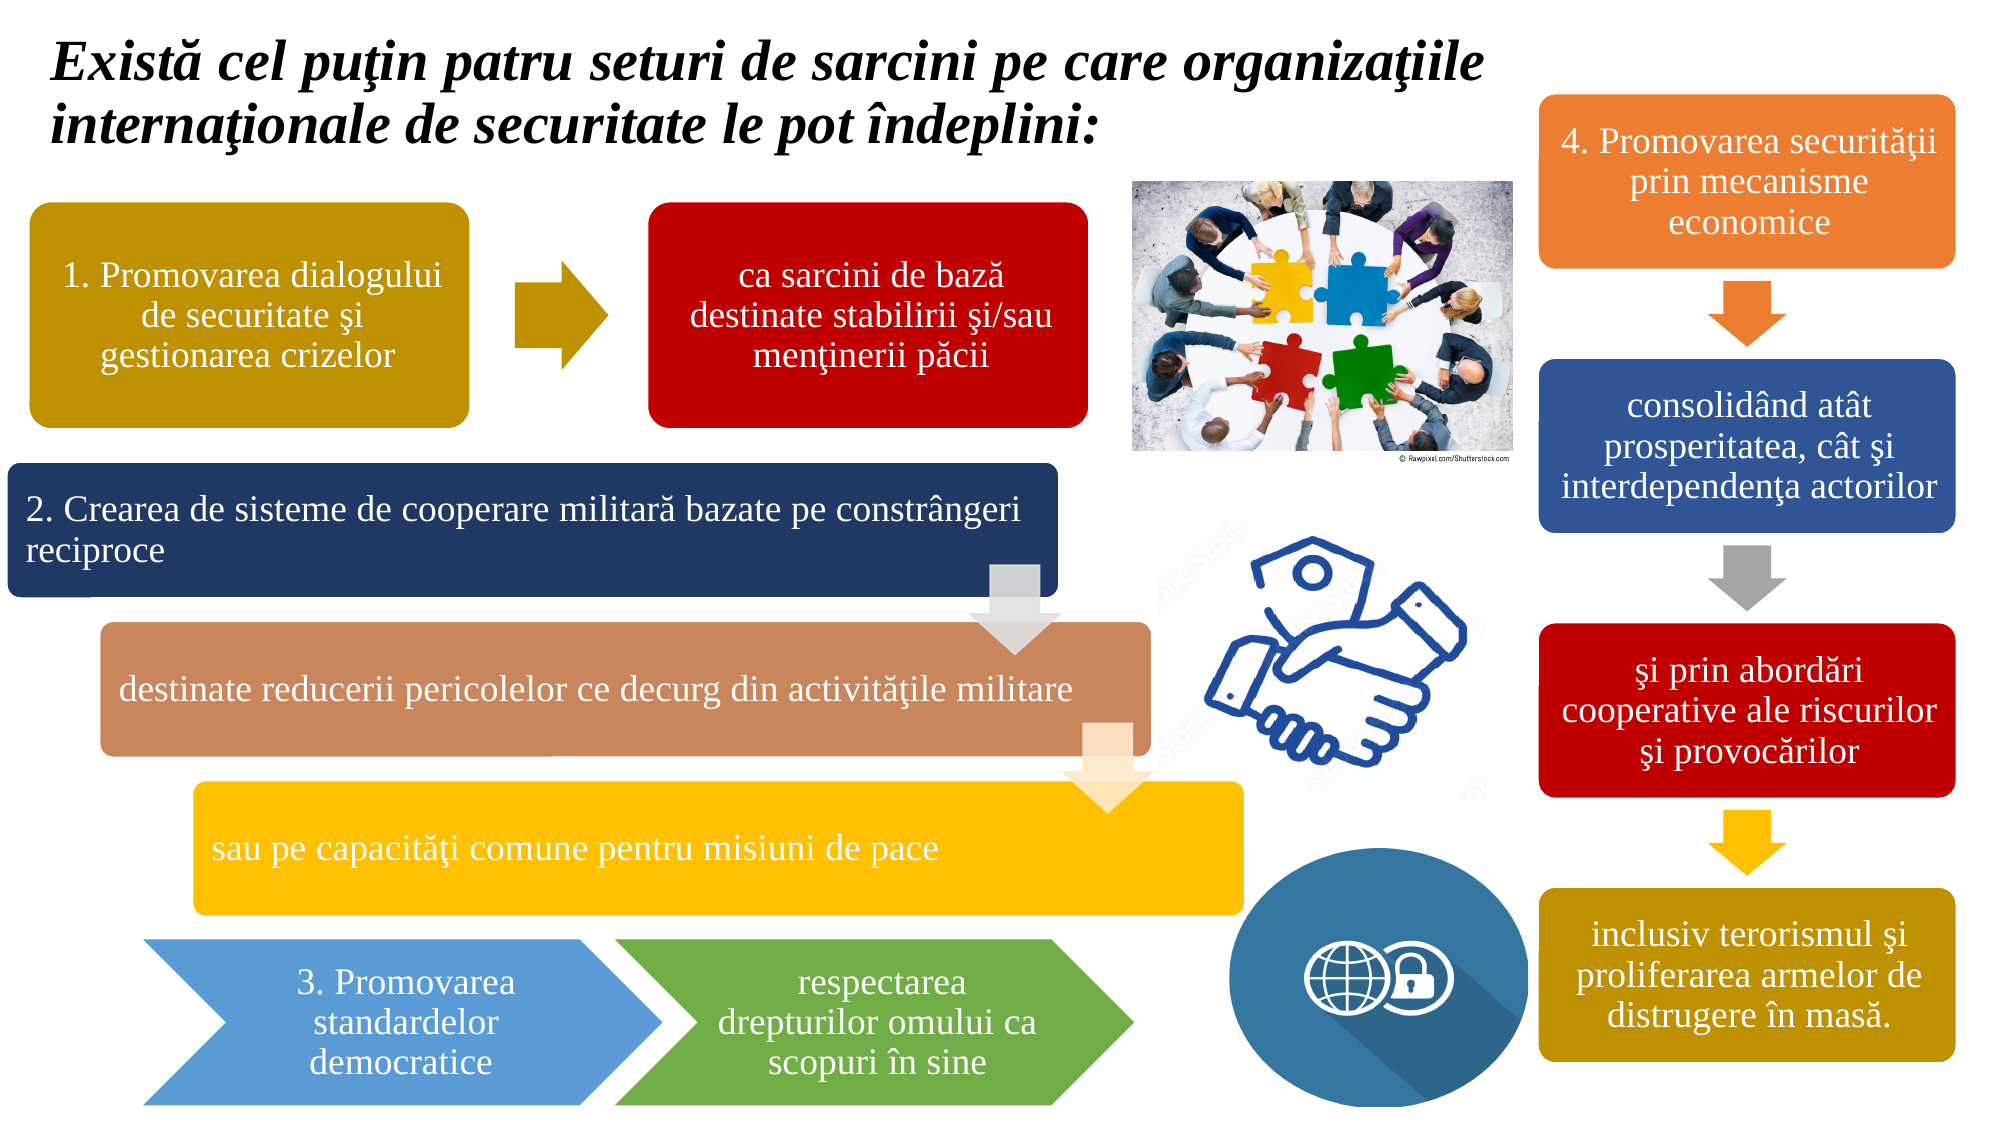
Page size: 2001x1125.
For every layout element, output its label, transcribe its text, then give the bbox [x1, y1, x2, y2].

picture [1229, 1064, 1529, 1107]
title Există cel puţin patru seturi de sarcini pe care organizaţiile internaţionale de securitate le pot îndeplini: [35, 50, 1502, 136]
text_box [28, 201, 1044, 430]
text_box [139, 938, 1137, 1107]
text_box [6, 461, 1044, 917]
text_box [1044, 92, 2000, 1064]
picture [1132, 181, 1513, 465]
